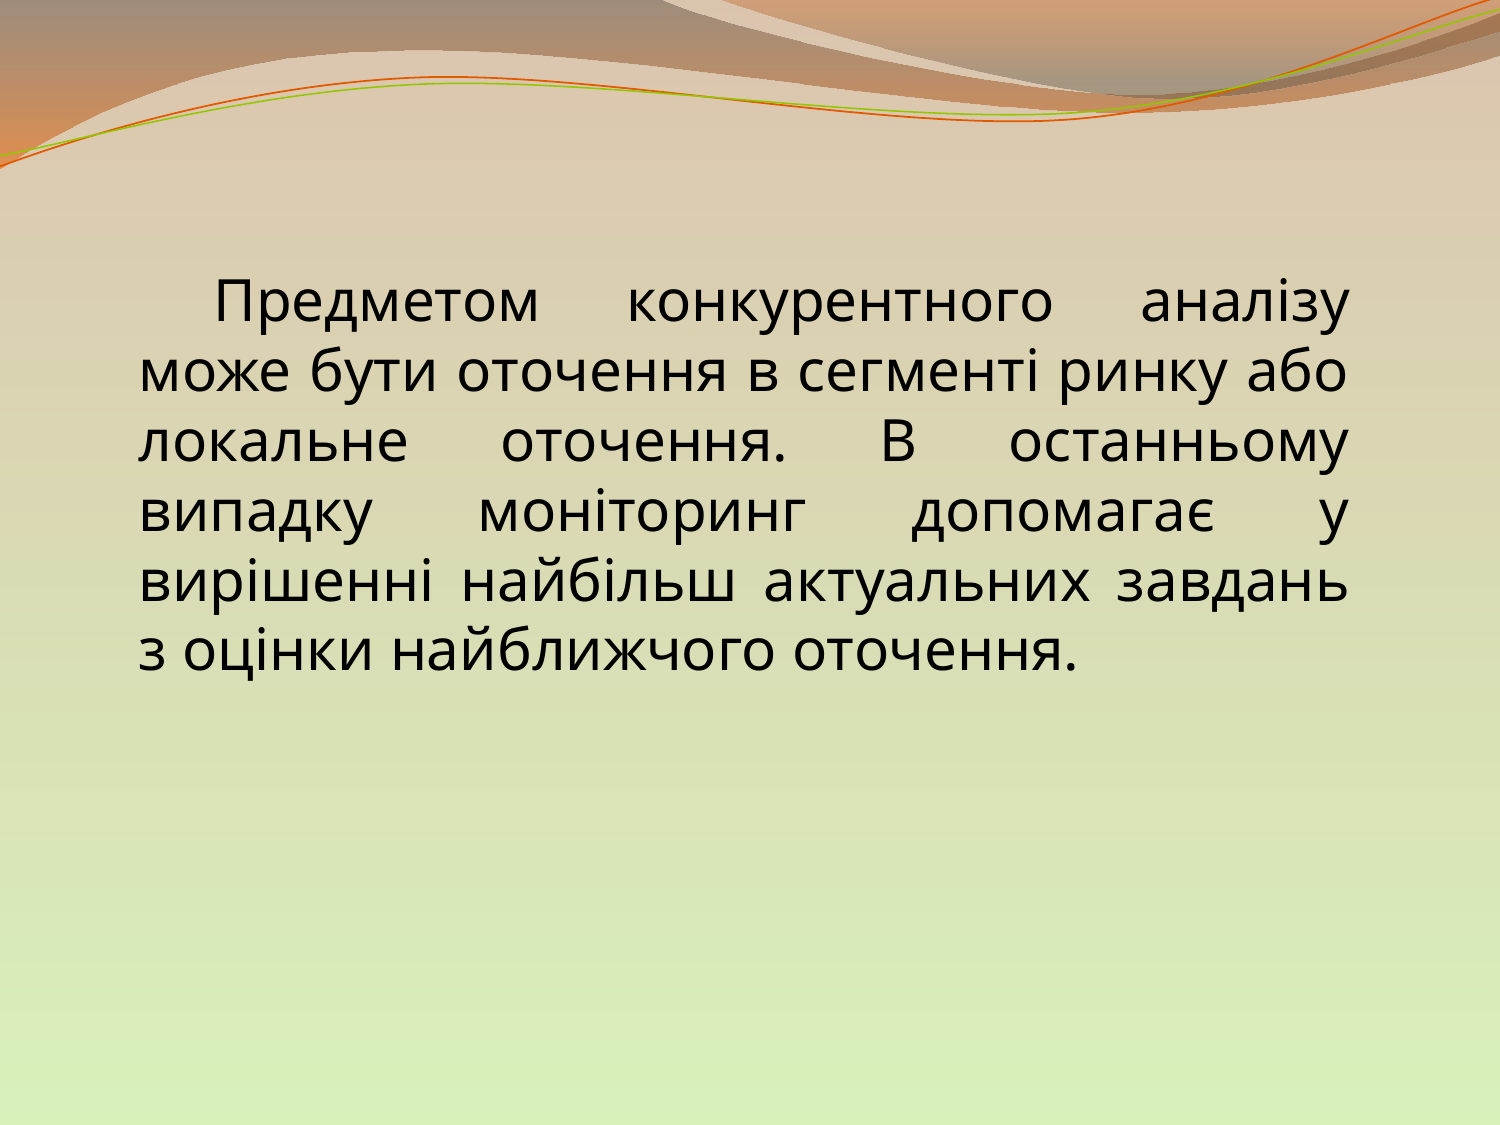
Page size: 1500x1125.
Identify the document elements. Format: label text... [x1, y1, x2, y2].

text_box Предметом конкурентного аналізу може бути оточення в сегменті ринку або локальне оточення. В останньому випадку моніторинг допомагає у вирішенні найбільш актуальних завдань з оцінки найближчого оточення. [123, 255, 1365, 690]
